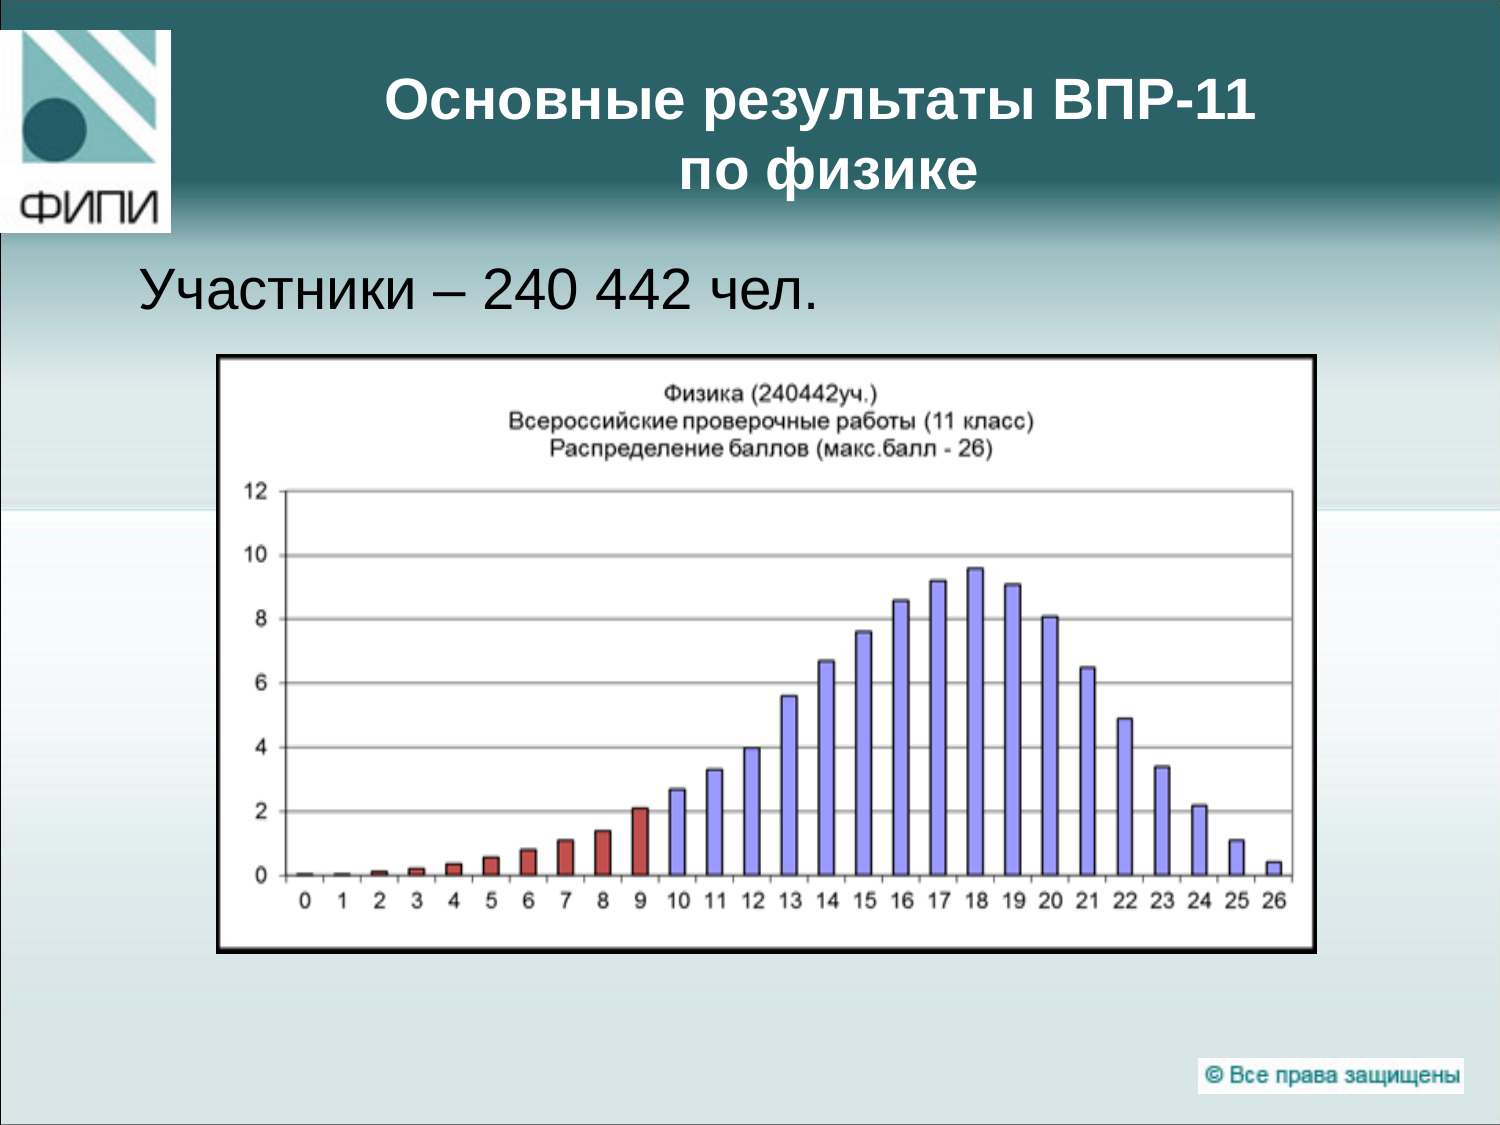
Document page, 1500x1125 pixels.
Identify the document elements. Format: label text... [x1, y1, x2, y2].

text_box Участники – 240 442 чел. [123, 243, 1474, 991]
text_box Основные результаты ВПР-11 по физике [216, 60, 1425, 201]
picture [0, 0, 1500, 1125]
